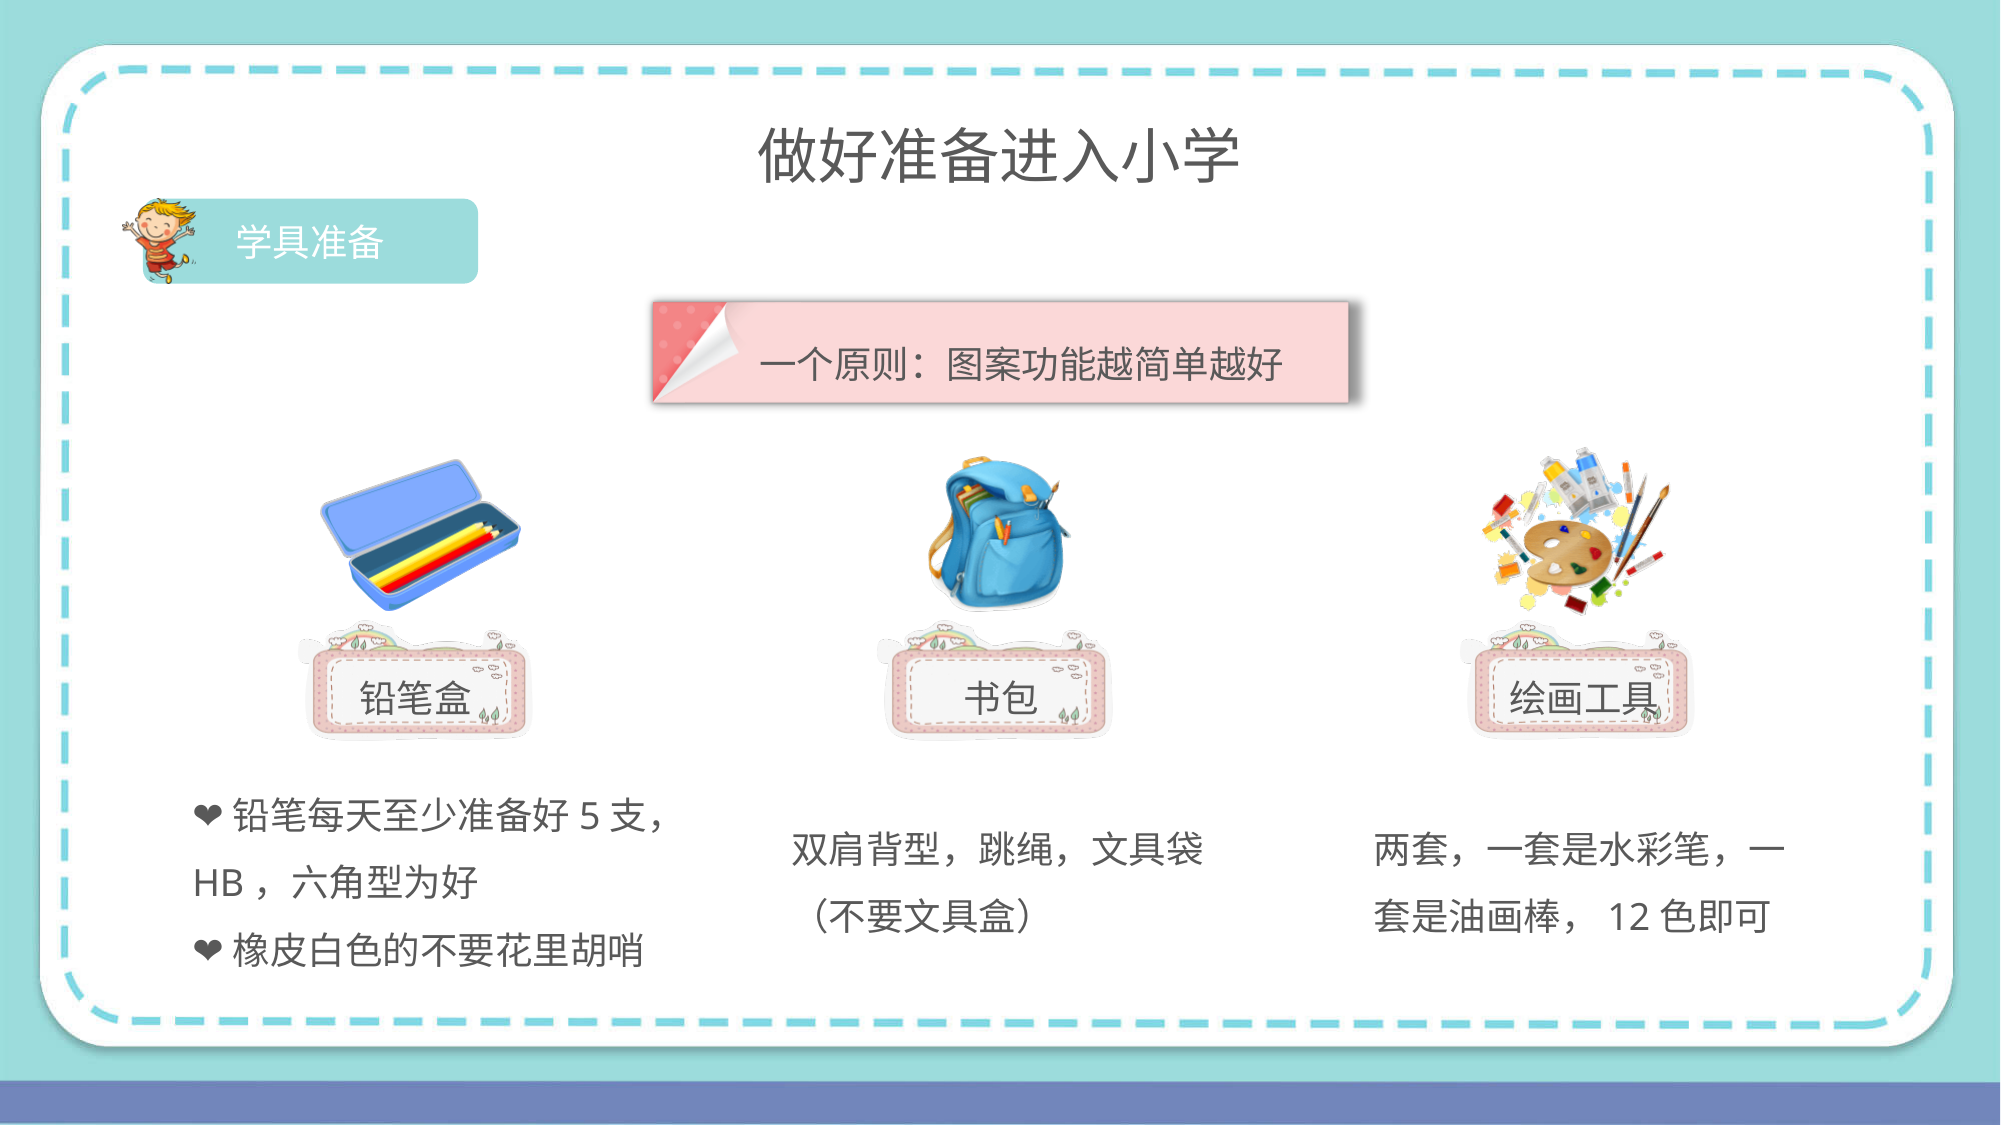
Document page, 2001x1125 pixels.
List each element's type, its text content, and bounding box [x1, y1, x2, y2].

text_box ❤铅笔每天至少准备好5支，HB，六角型为好 ❤橡皮白色的不要花里胡哨 [177, 761, 664, 979]
picture [0, 0, 2001, 1125]
text_box 双肩背型，跳绳，文具袋（不要文具盒） [776, 795, 1224, 946]
text_box 做好准备进入小学 [743, 110, 1257, 198]
text_box 学具准备 [152, 197, 480, 285]
text_box 两套，一套是水彩笔，一套是油画棒，12色即可 [1358, 795, 1806, 946]
